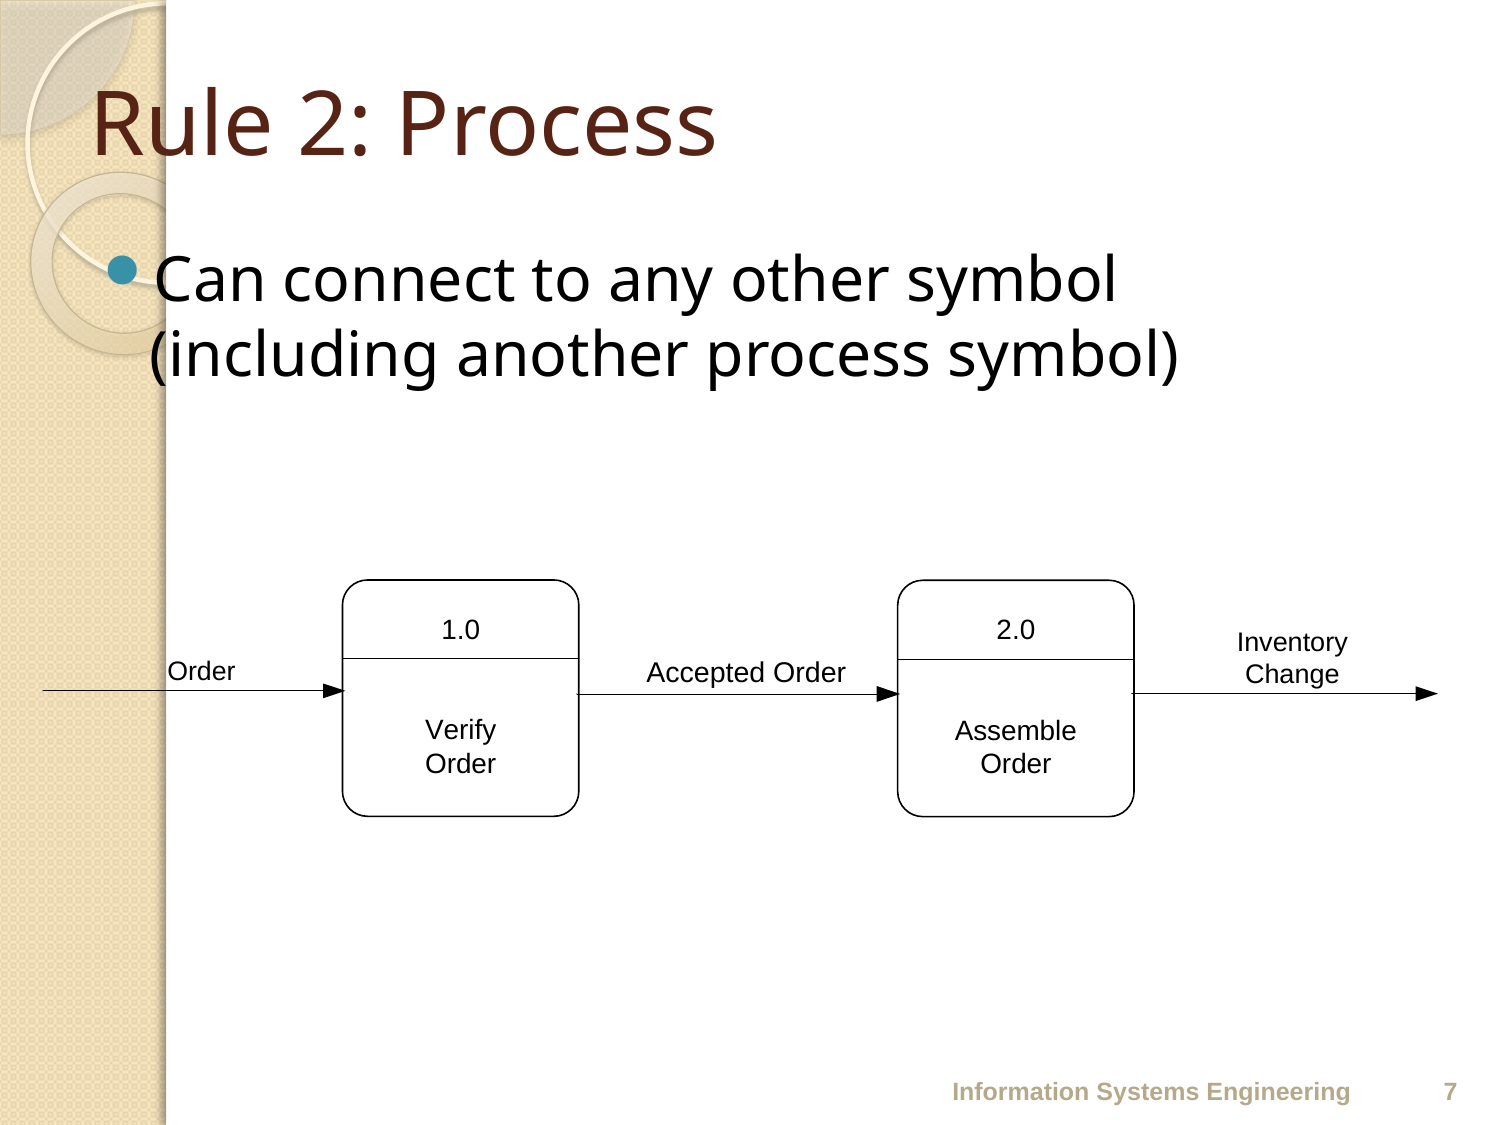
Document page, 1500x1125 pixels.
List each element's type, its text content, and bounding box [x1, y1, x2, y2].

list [312, 550, 609, 847]
list Can connect to any other symbol (including another process symbol) [74, 231, 1412, 445]
title Rule 2: Process [75, 6, 1425, 232]
picture [572, 648, 904, 706]
slide_number 7 [1413, 1034, 1488, 1113]
footer Information Systems Engineering [937, 1034, 1413, 1113]
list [867, 550, 1164, 847]
picture [38, 648, 349, 702]
picture [1127, 619, 1442, 705]
